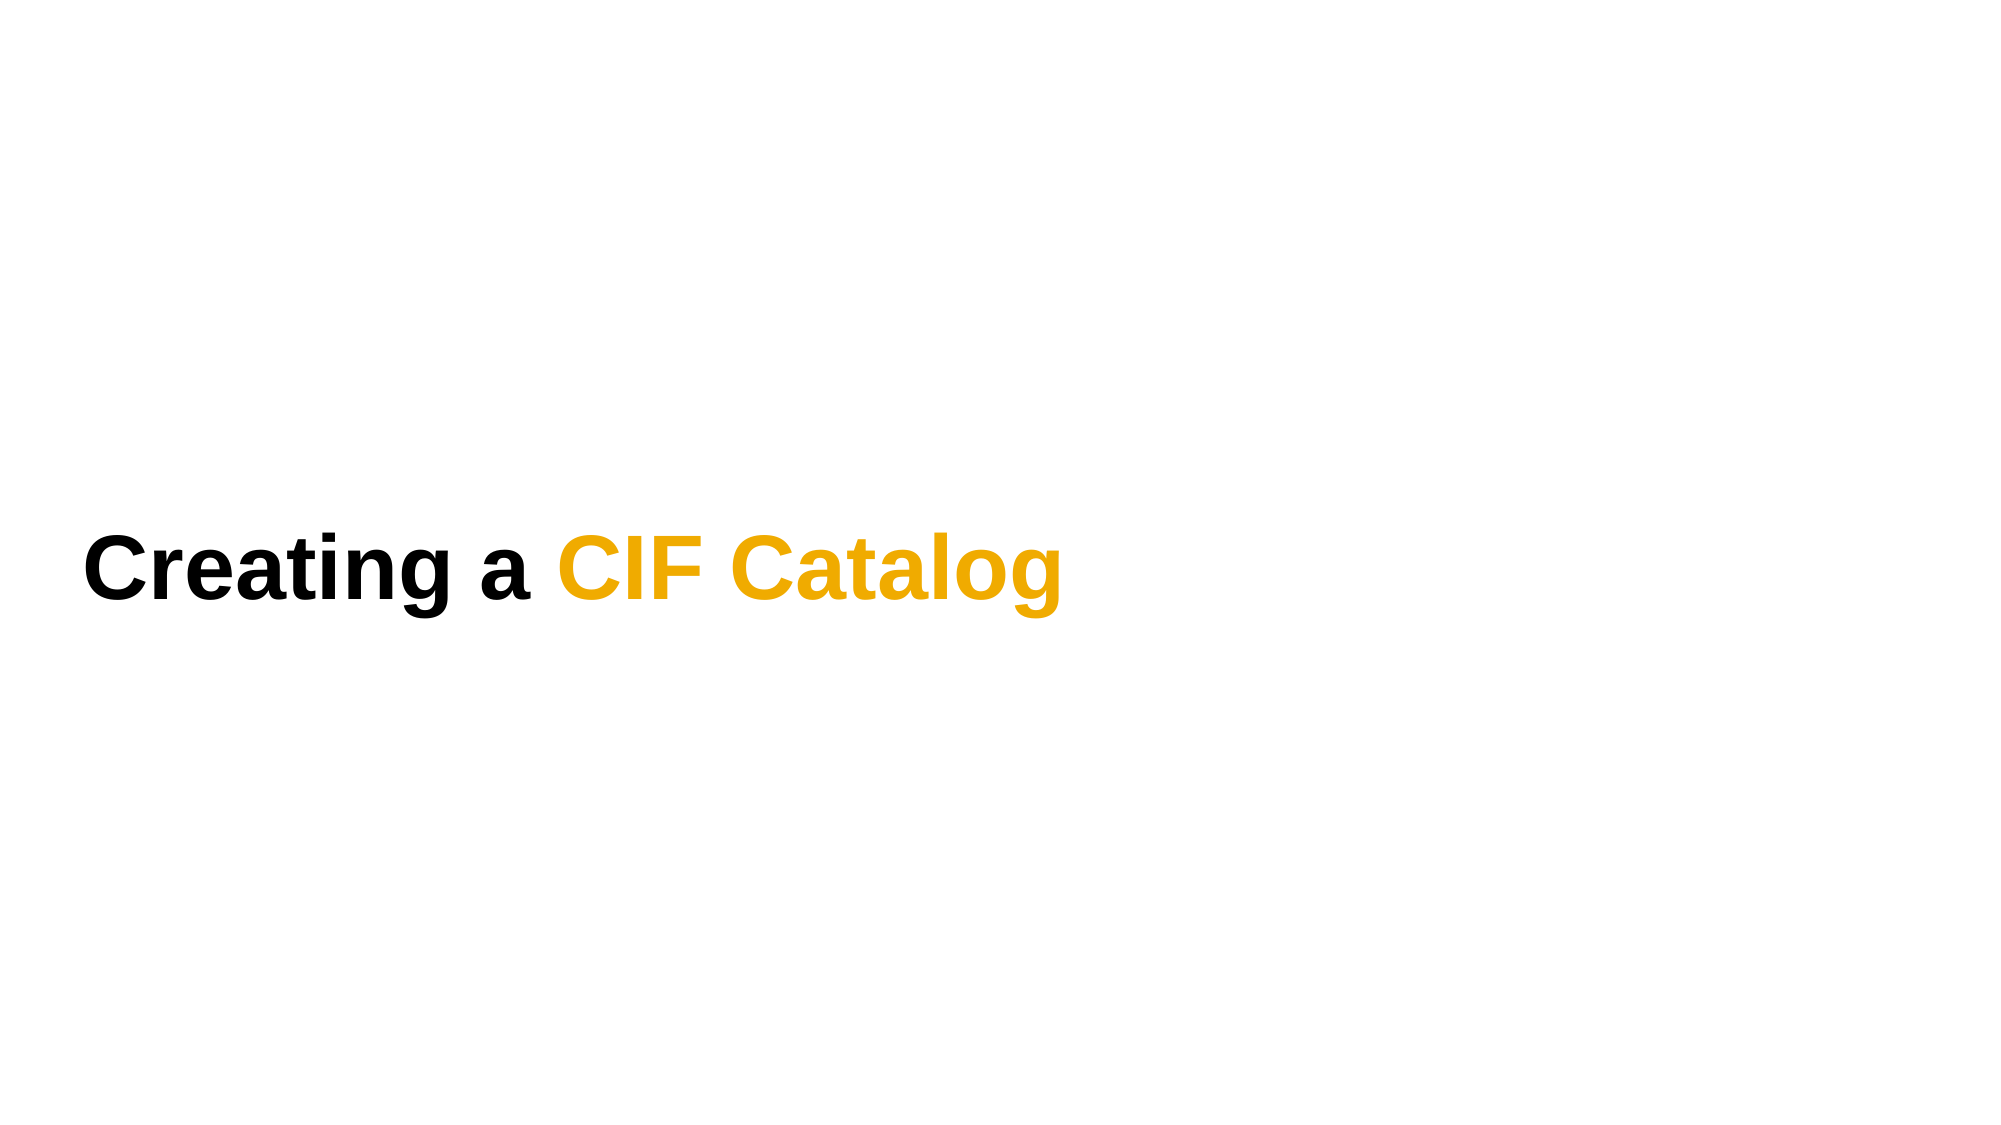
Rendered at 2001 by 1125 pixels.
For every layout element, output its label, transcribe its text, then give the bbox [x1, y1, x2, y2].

title Creating a CIF Catalog [82, 506, 1918, 619]
